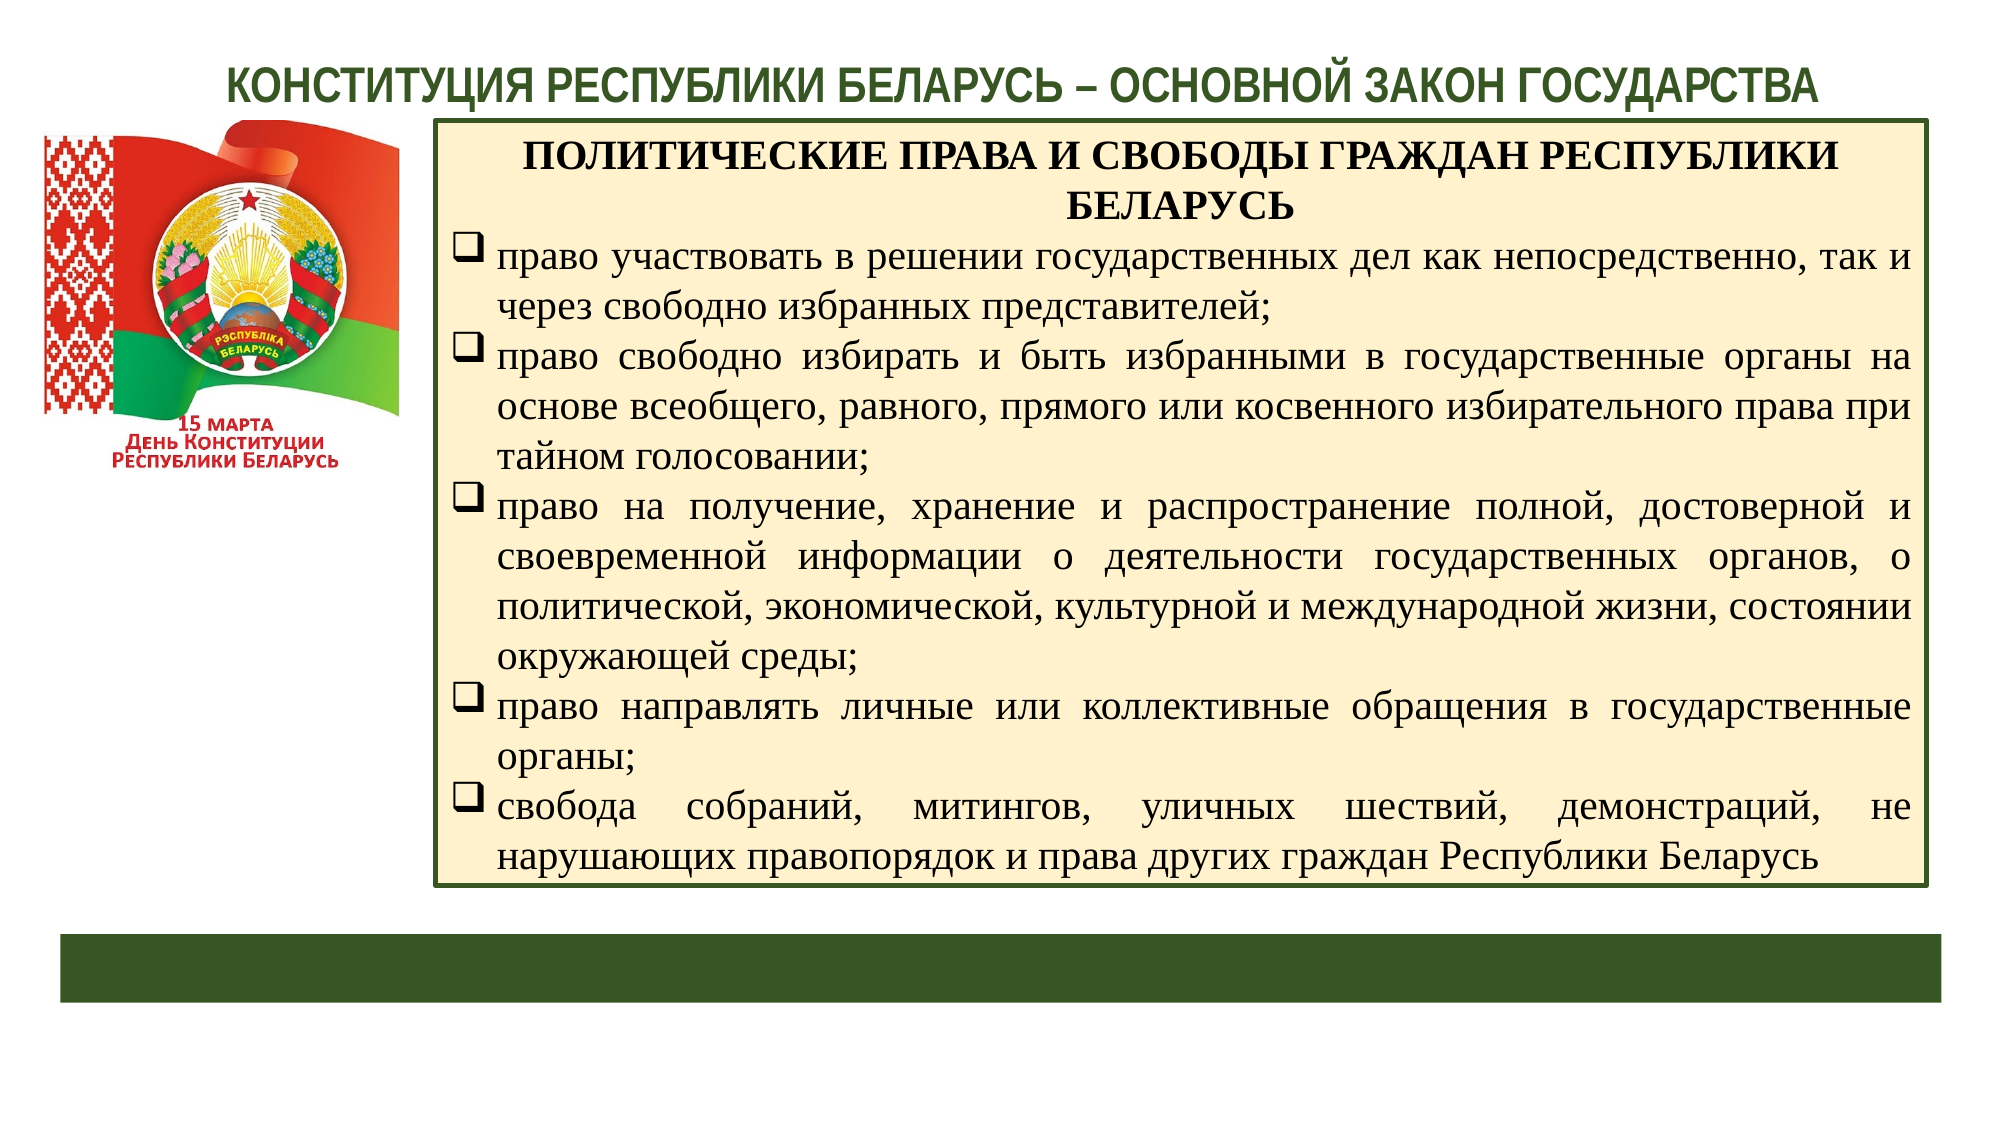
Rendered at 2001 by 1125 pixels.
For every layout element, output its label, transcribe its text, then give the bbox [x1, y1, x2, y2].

text_box Политические права и свободы граждан Республики Беларусь право участвовать в решении государственных дел как непосредственно, так и через свободно избранных представителей; право свободно избирать и быть избранными в государственные органы на основе всеобщего, равного, прямого или косвенного избирательного права при тайном голосовании; право на получение, хранение и распространение полной, достоверной и своевременной информации о деятельности государственных органов, о политической, экономической, культурной и международной жизни, состоянии окружающей среды; право направлять личные или коллективные обращения в государственные органы; свобода собраний, митингов, уличных шествий, демонстраций, не нарушающих правопорядок и права других граждан Республики Беларусь [435, 120, 1927, 886]
text_box [60, 934, 1942, 1003]
picture [42, 120, 400, 478]
text_box Конституция РеспубликИ Беларусь – ОСНОВНОЙ ЗАКОН ГОСУДАРСТВА [190, 56, 1856, 120]
